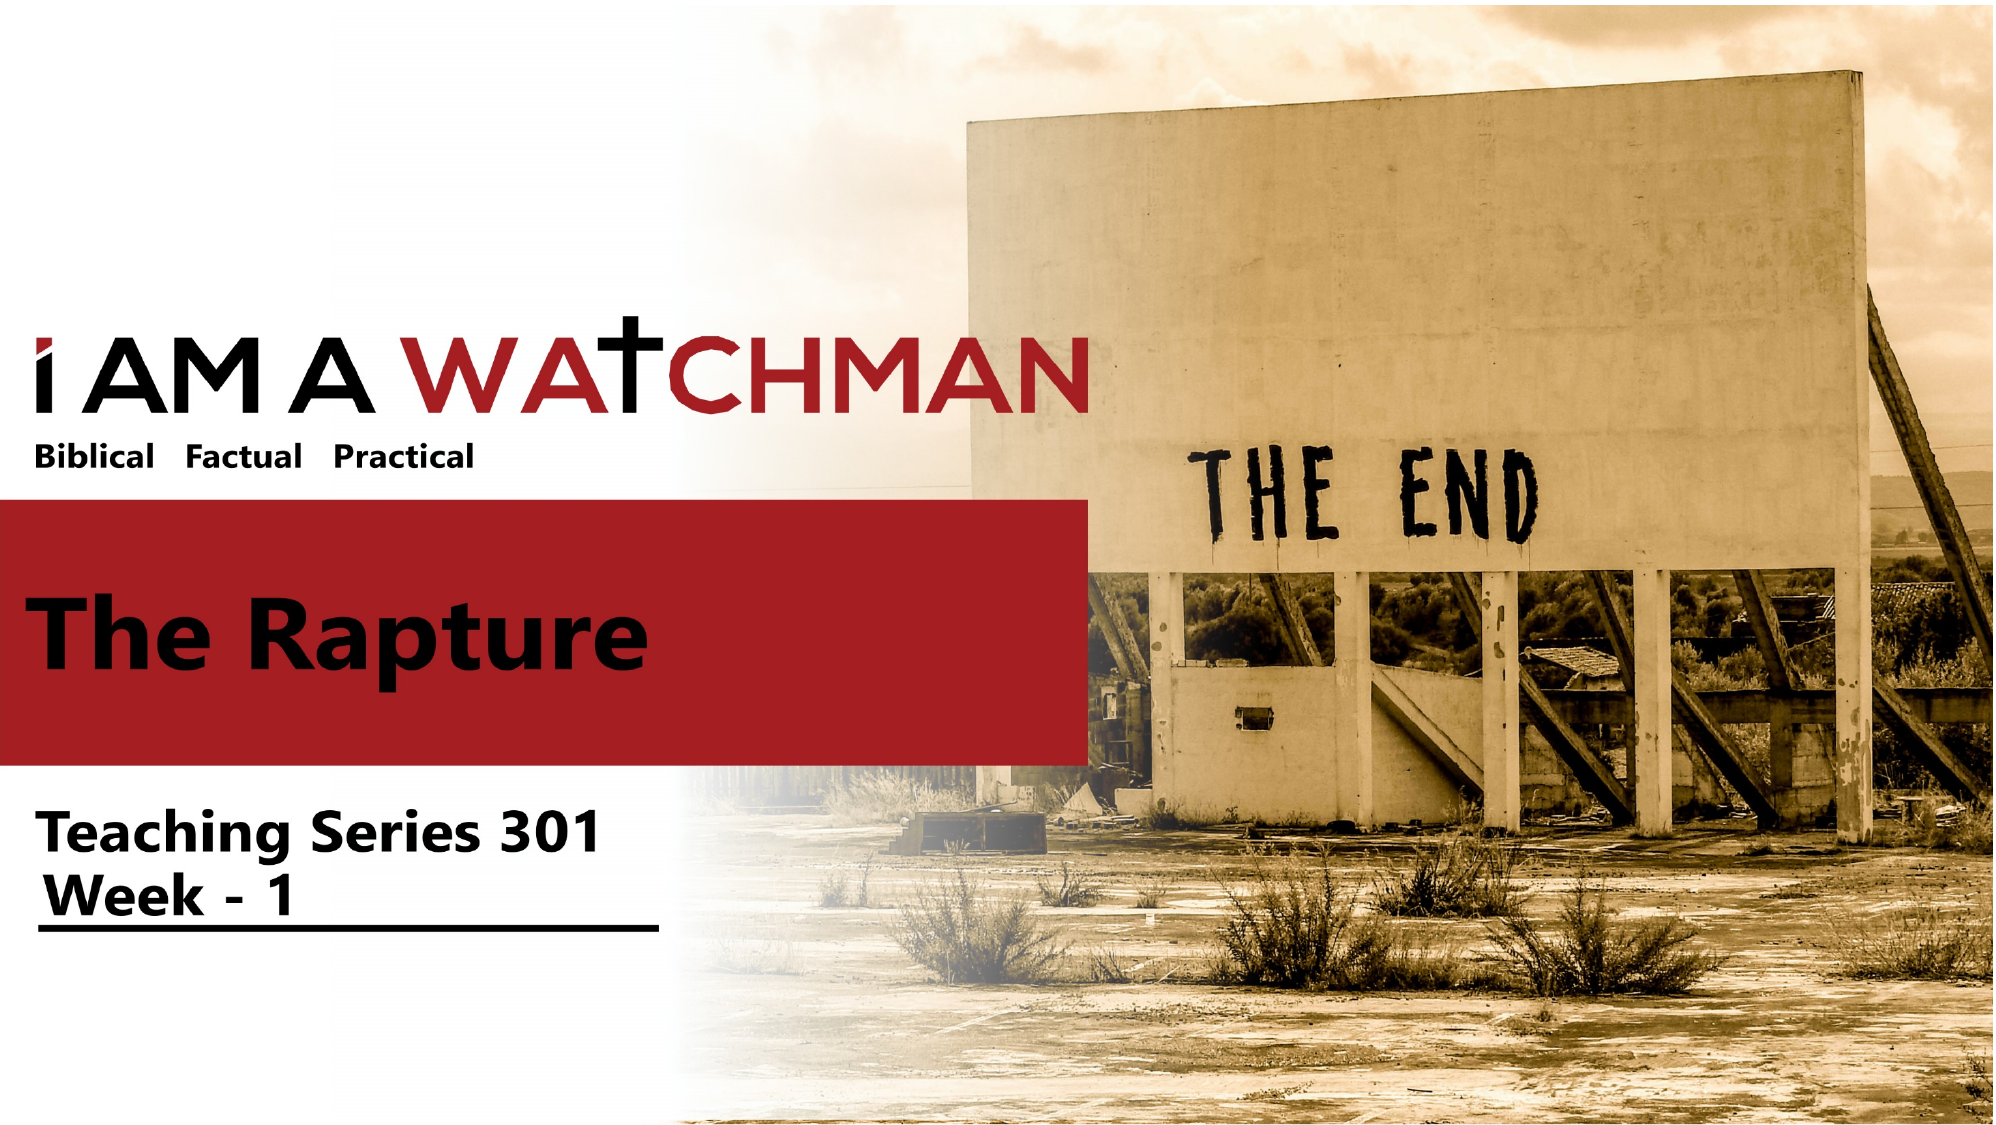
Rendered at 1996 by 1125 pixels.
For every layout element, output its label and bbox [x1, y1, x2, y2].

list [0, 5, 1994, 1125]
